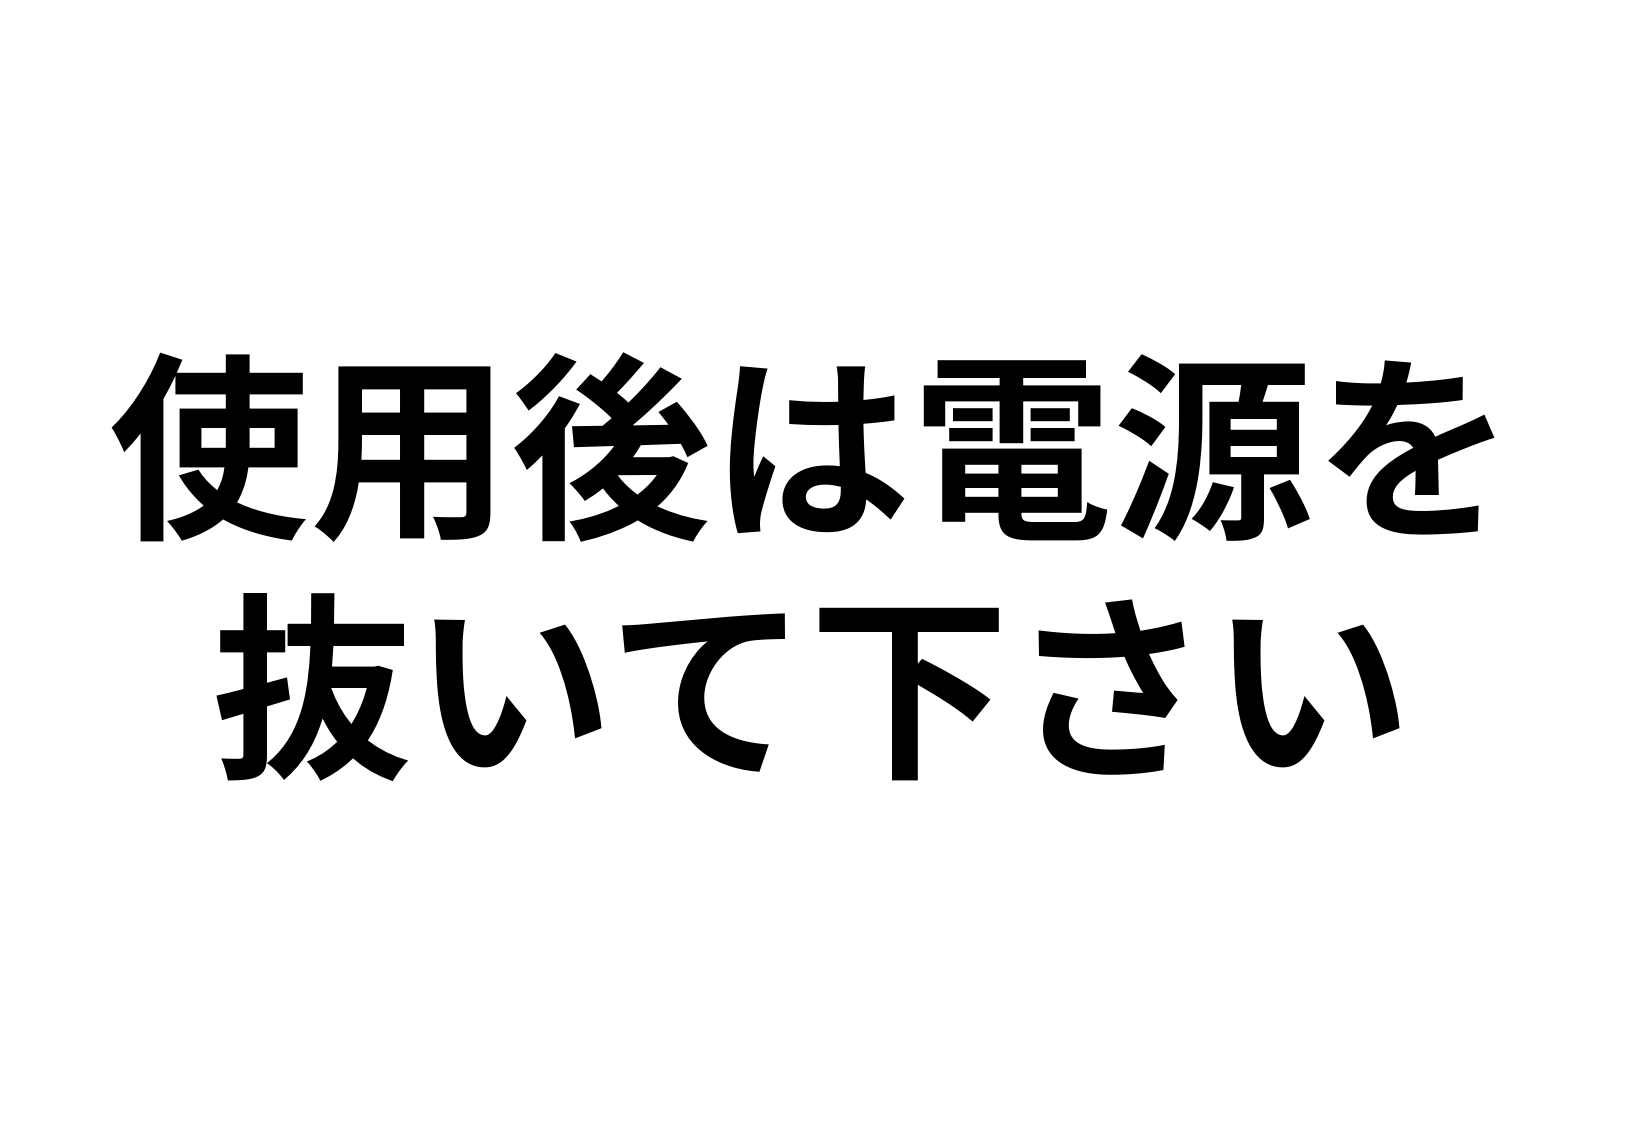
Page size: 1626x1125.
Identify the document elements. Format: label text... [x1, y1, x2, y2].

text_box 使用後は電源を 抜いて下さい [0, 316, 1625, 812]
